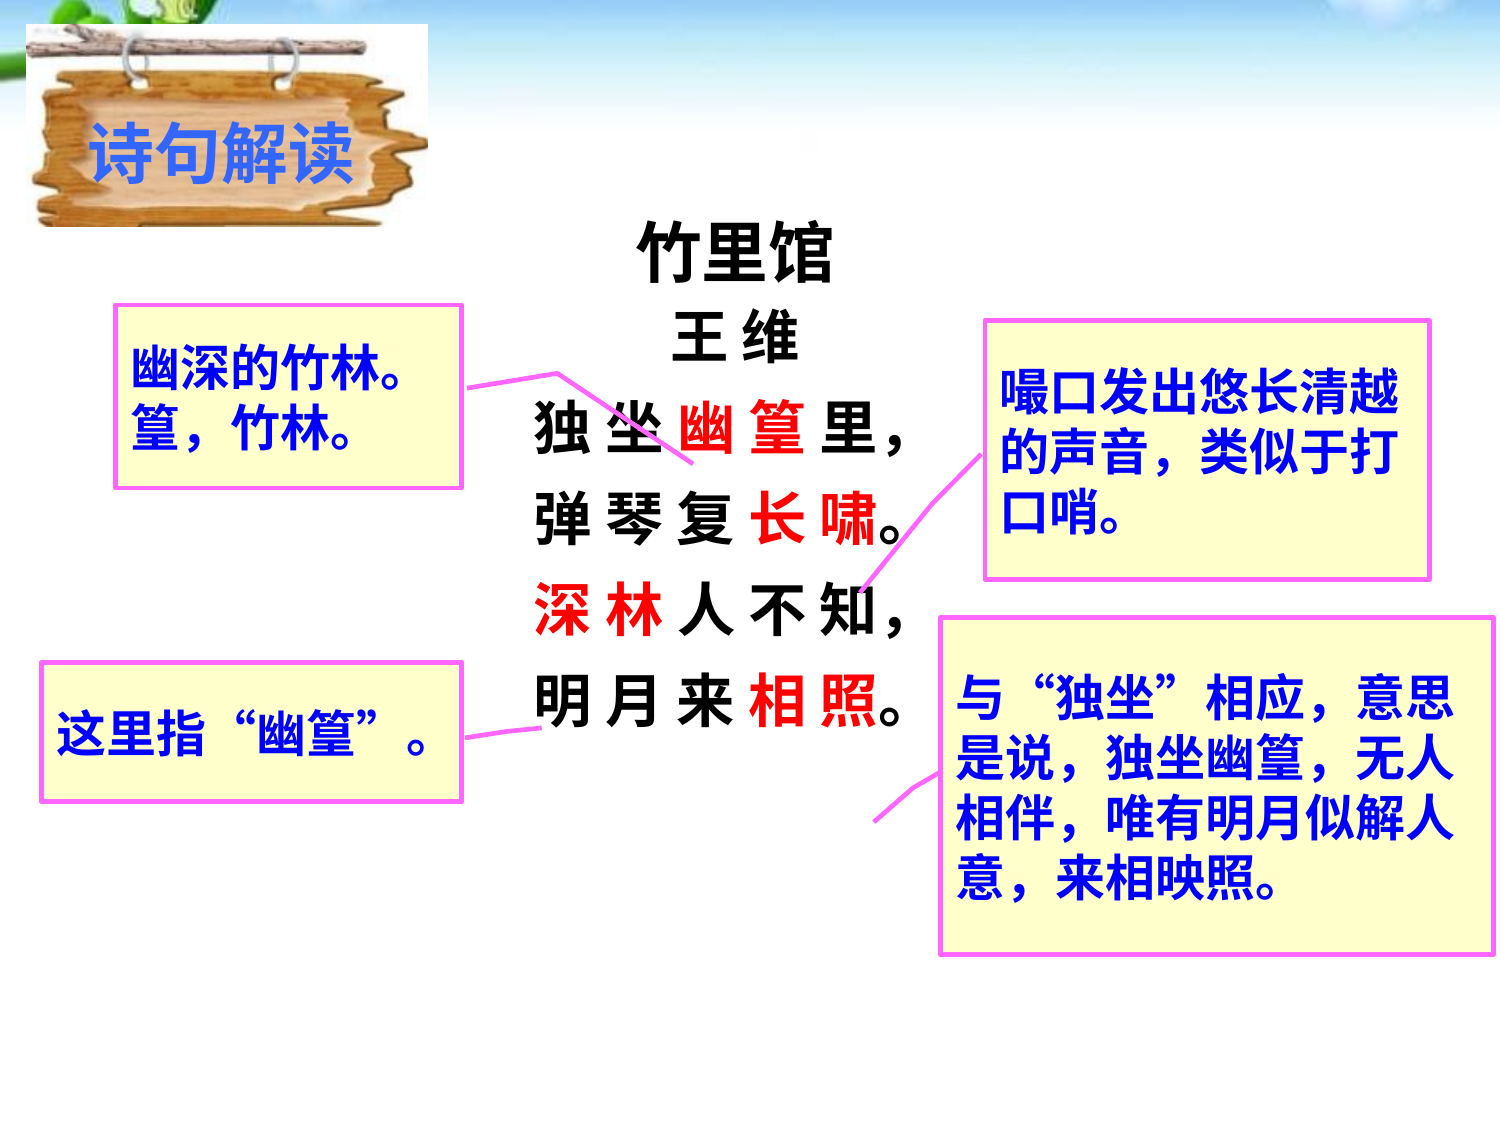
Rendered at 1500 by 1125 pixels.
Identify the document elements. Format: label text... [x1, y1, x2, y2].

text_box 嘬口发出悠长清越的声音，类似于打口哨。 [858, 318, 1432, 595]
text_box 幽深的竹林。篁，竹林。 [114, 303, 464, 490]
text_box 与“独坐”相应，意思是说，独坐幽篁，无人相伴，唯有明月似解人意，来相映照。 [872, 616, 1496, 957]
text_box 幽深的竹林。篁，竹林。 [466, 371, 695, 466]
text_box 这里指“幽篁”。 [40, 660, 542, 804]
text_box 竹里馆 王 维 独 坐 幽 篁 里， 弹 琴 复 长 啸。 深 林 人 不 知， 明 月 来 相 照。 [274, 210, 1197, 741]
picture [0, 0, 1500, 1125]
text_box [26, 24, 429, 228]
